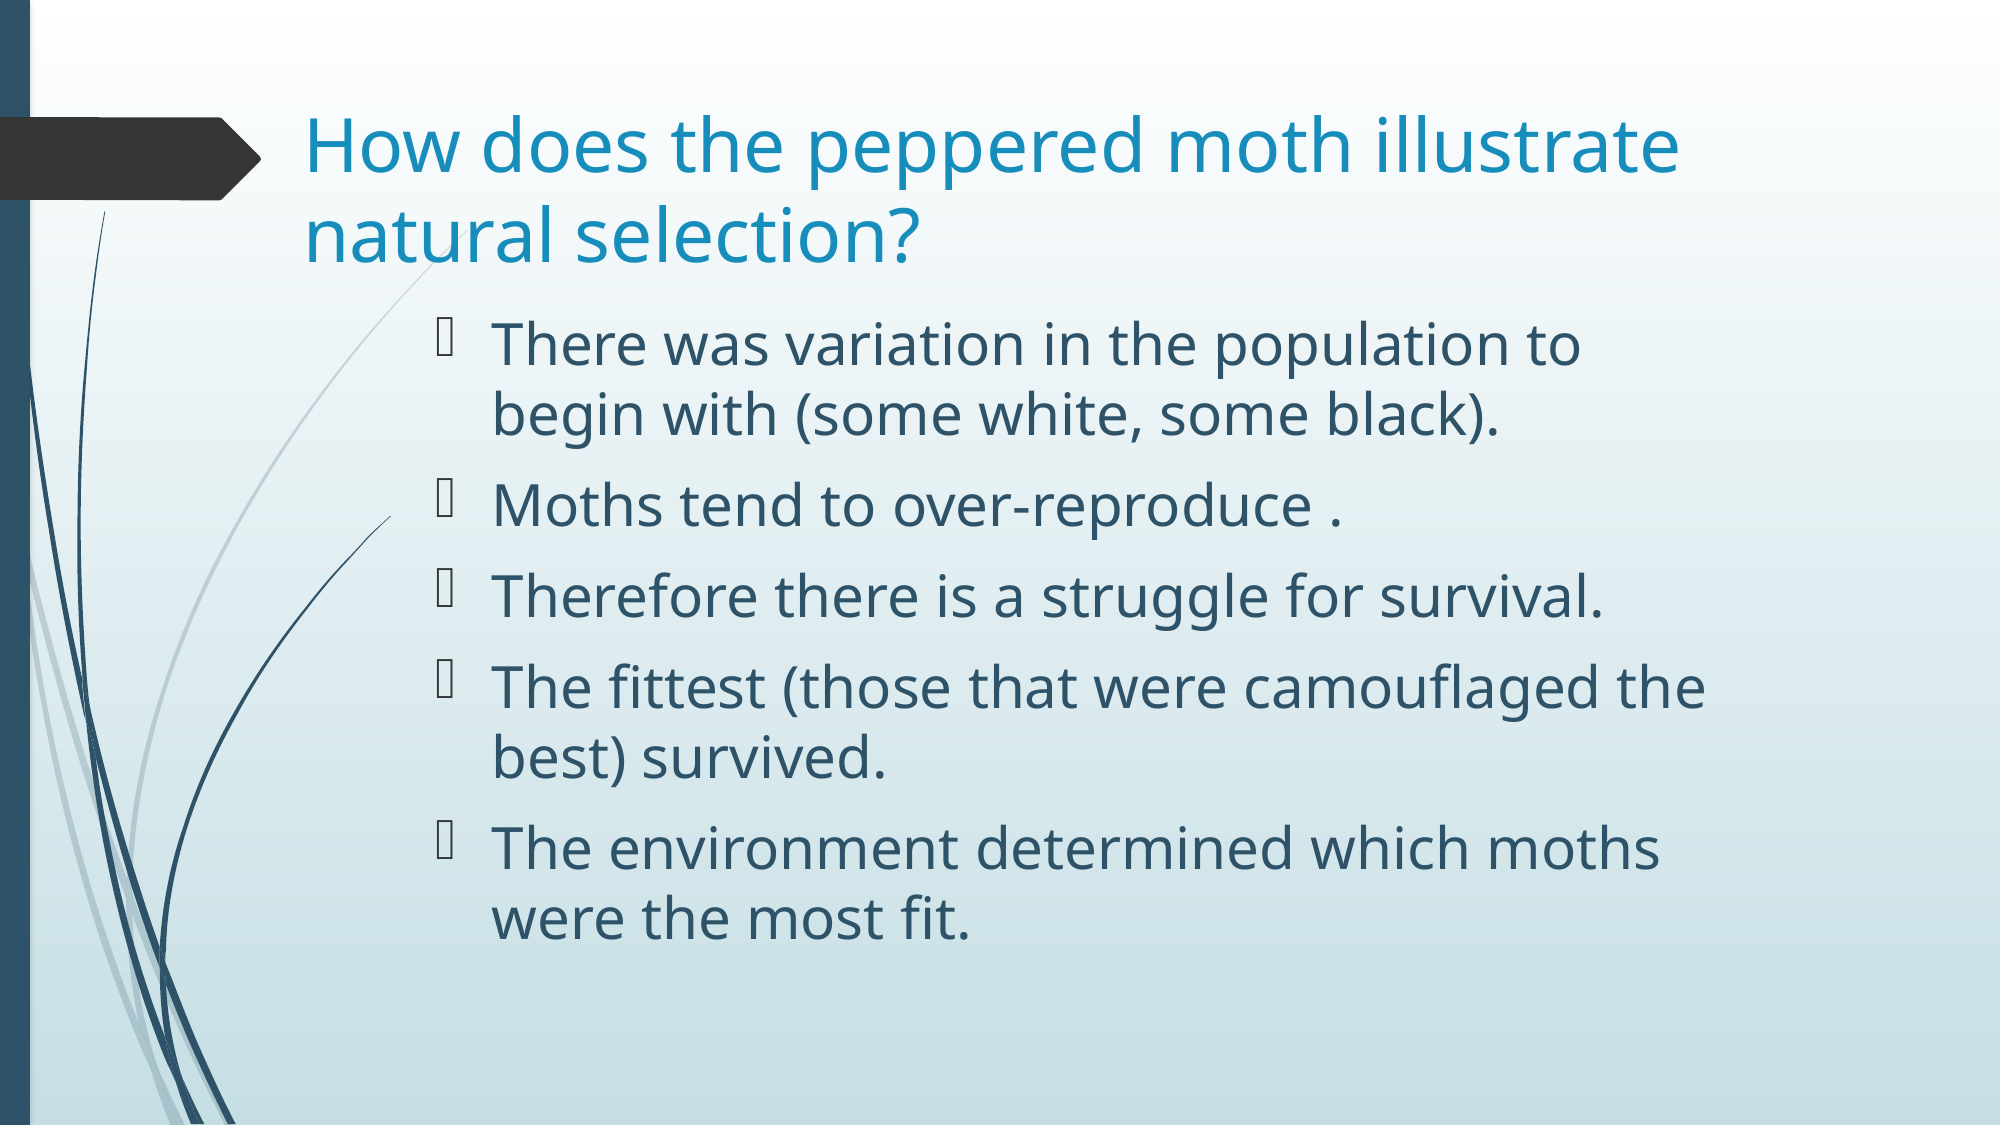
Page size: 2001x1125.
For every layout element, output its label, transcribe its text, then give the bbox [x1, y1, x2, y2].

list There was variation in the population to begin with (some white, some black). Moths tend to over-reproduce . Therefore there is a struggle for survival. The fittest (those that were camouflaged the best) survived. The environment determined which moths were the most fit. [420, 299, 1750, 1026]
title How does the peppered moth illustrate natural selection? [288, 89, 1750, 300]
